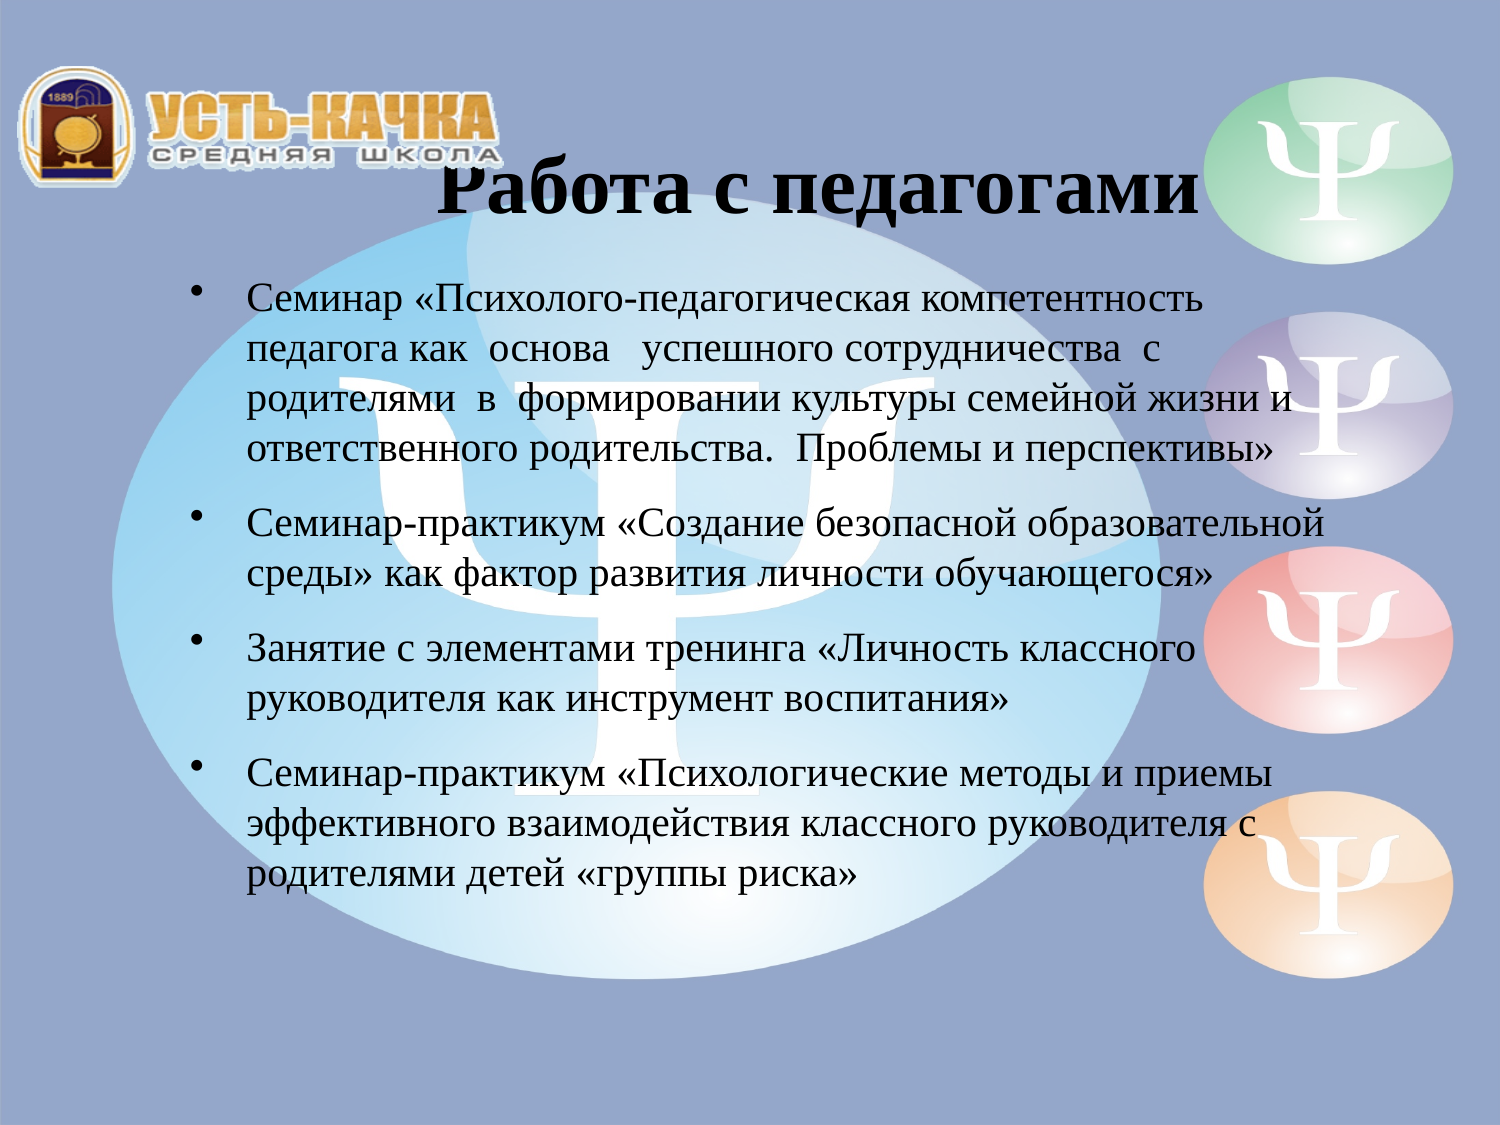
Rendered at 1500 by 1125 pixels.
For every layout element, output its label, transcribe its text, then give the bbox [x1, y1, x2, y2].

title Работа с педагогами [174, 44, 1463, 238]
list Семинар «Психолого-педагогическая компетентность педагога как основа успешного сотрудничества с родителями в формировании культуры семейной жизни и ответственного родительства. Проблемы и перспективы» Семинар-практикум «Создание безопасной образовательной среды» как фактор развития личности обучающегося» Занятие с элементами тренинга «Личность классного руководителя как инструмент воспитания» Семинар-практикум «Психологические методы и приемы эффективного взаимодействия классного руководителя с родителями детей «группы риска» [174, 262, 1376, 1006]
picture [17, 66, 505, 189]
